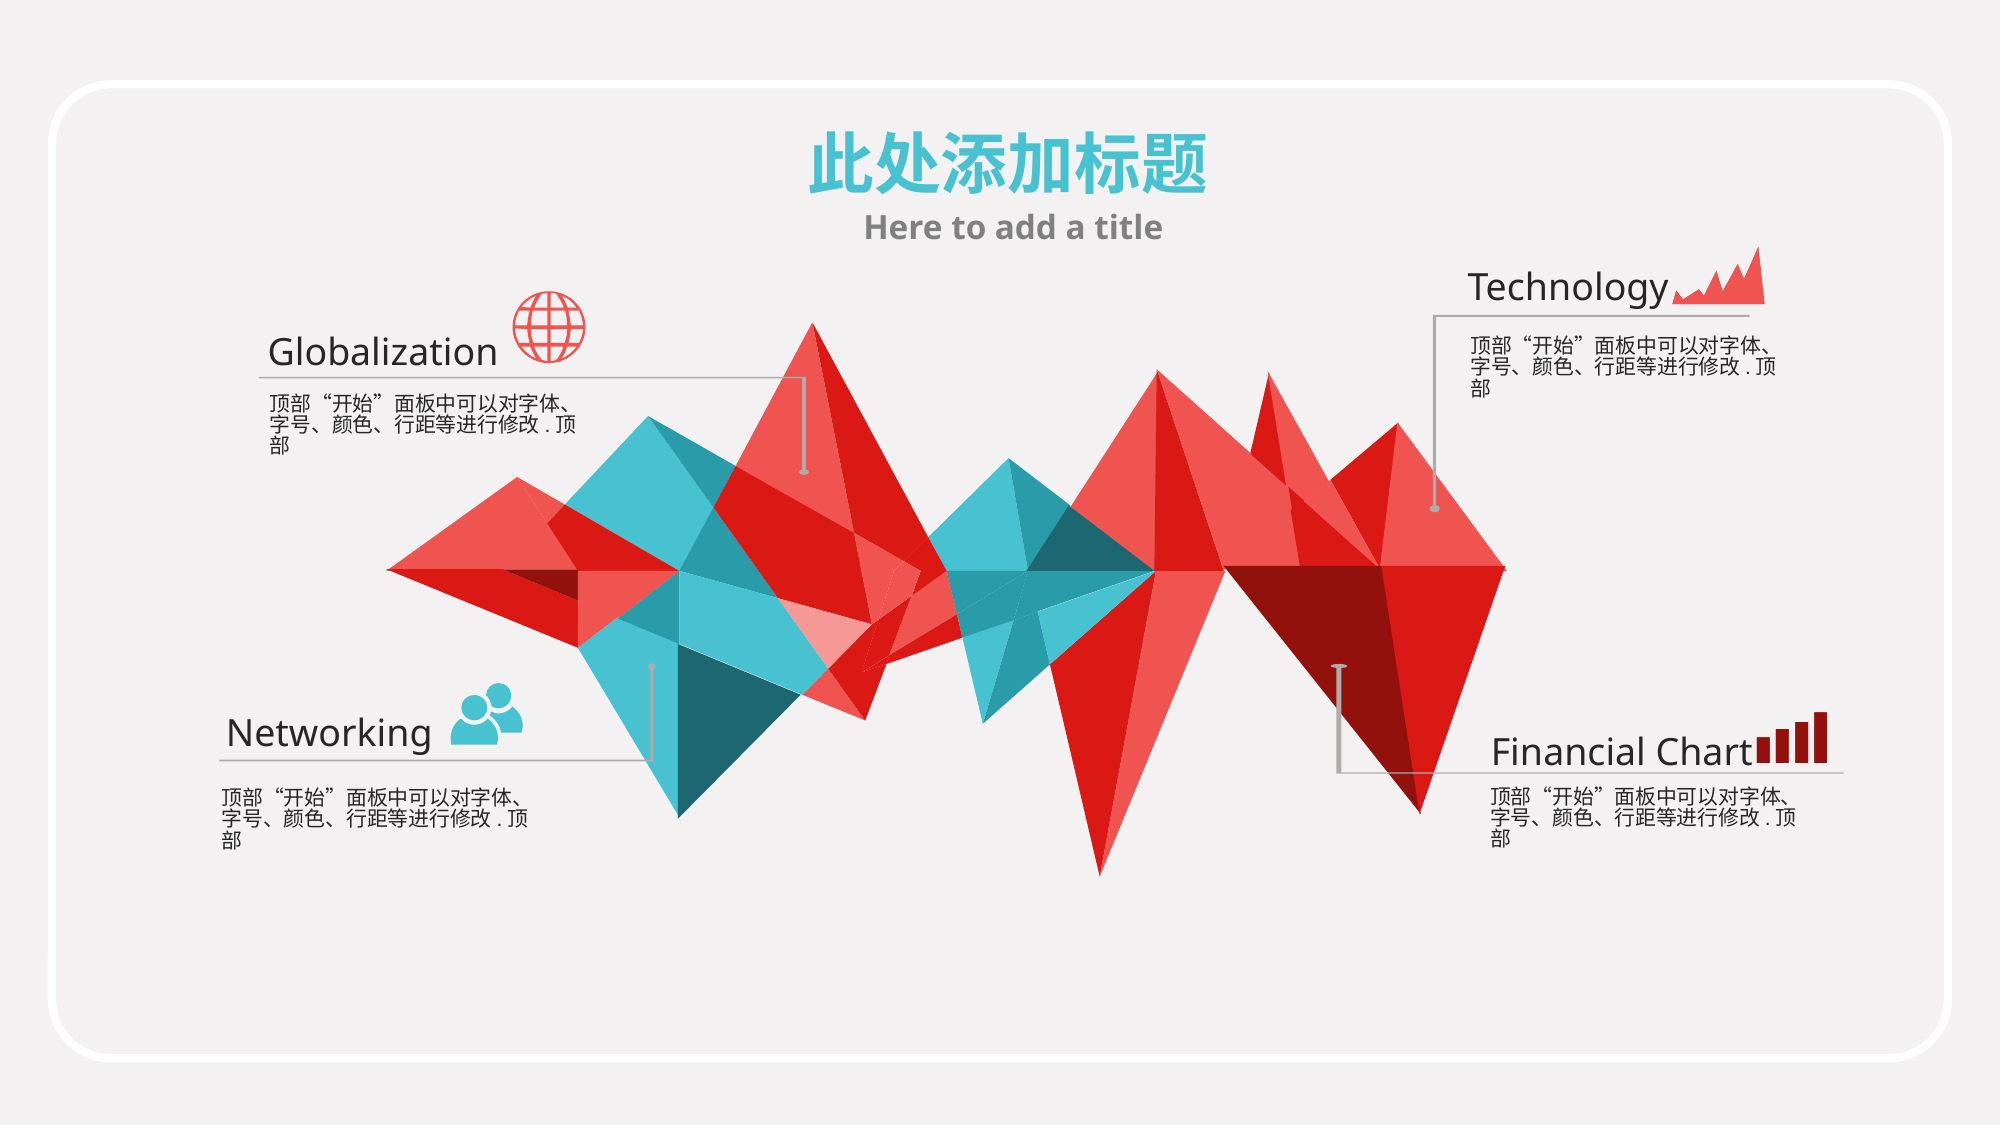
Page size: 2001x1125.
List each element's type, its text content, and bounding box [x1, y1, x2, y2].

text_box 顶部“开始”面板中可以对字体、字号、颜色、行距等进行修改.顶部 [1509, 328, 1794, 415]
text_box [792, 114, 1230, 255]
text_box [450, 683, 523, 745]
text_box 顶部“开始”面板中可以对字体、字号、颜色、行距等进行修改.顶部 [254, 386, 386, 466]
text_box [1672, 246, 1765, 305]
text_box [513, 291, 586, 322]
text_box 顶部“开始”面板中可以对字体、字号、颜色、行距等进行修改.顶部 [1475, 779, 1814, 914]
text_box [1432, 314, 1750, 322]
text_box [1756, 712, 1827, 763]
text_box 顶部“开始”面板中可以对字体、字号、颜色、行距等进行修改.顶部 [206, 780, 386, 861]
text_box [386, 322, 1509, 877]
text_box Globalization [252, 320, 514, 381]
text_box Networking [211, 701, 386, 761]
text_box Technology [1452, 255, 1684, 316]
text_box Financial Chart [1509, 720, 1768, 779]
